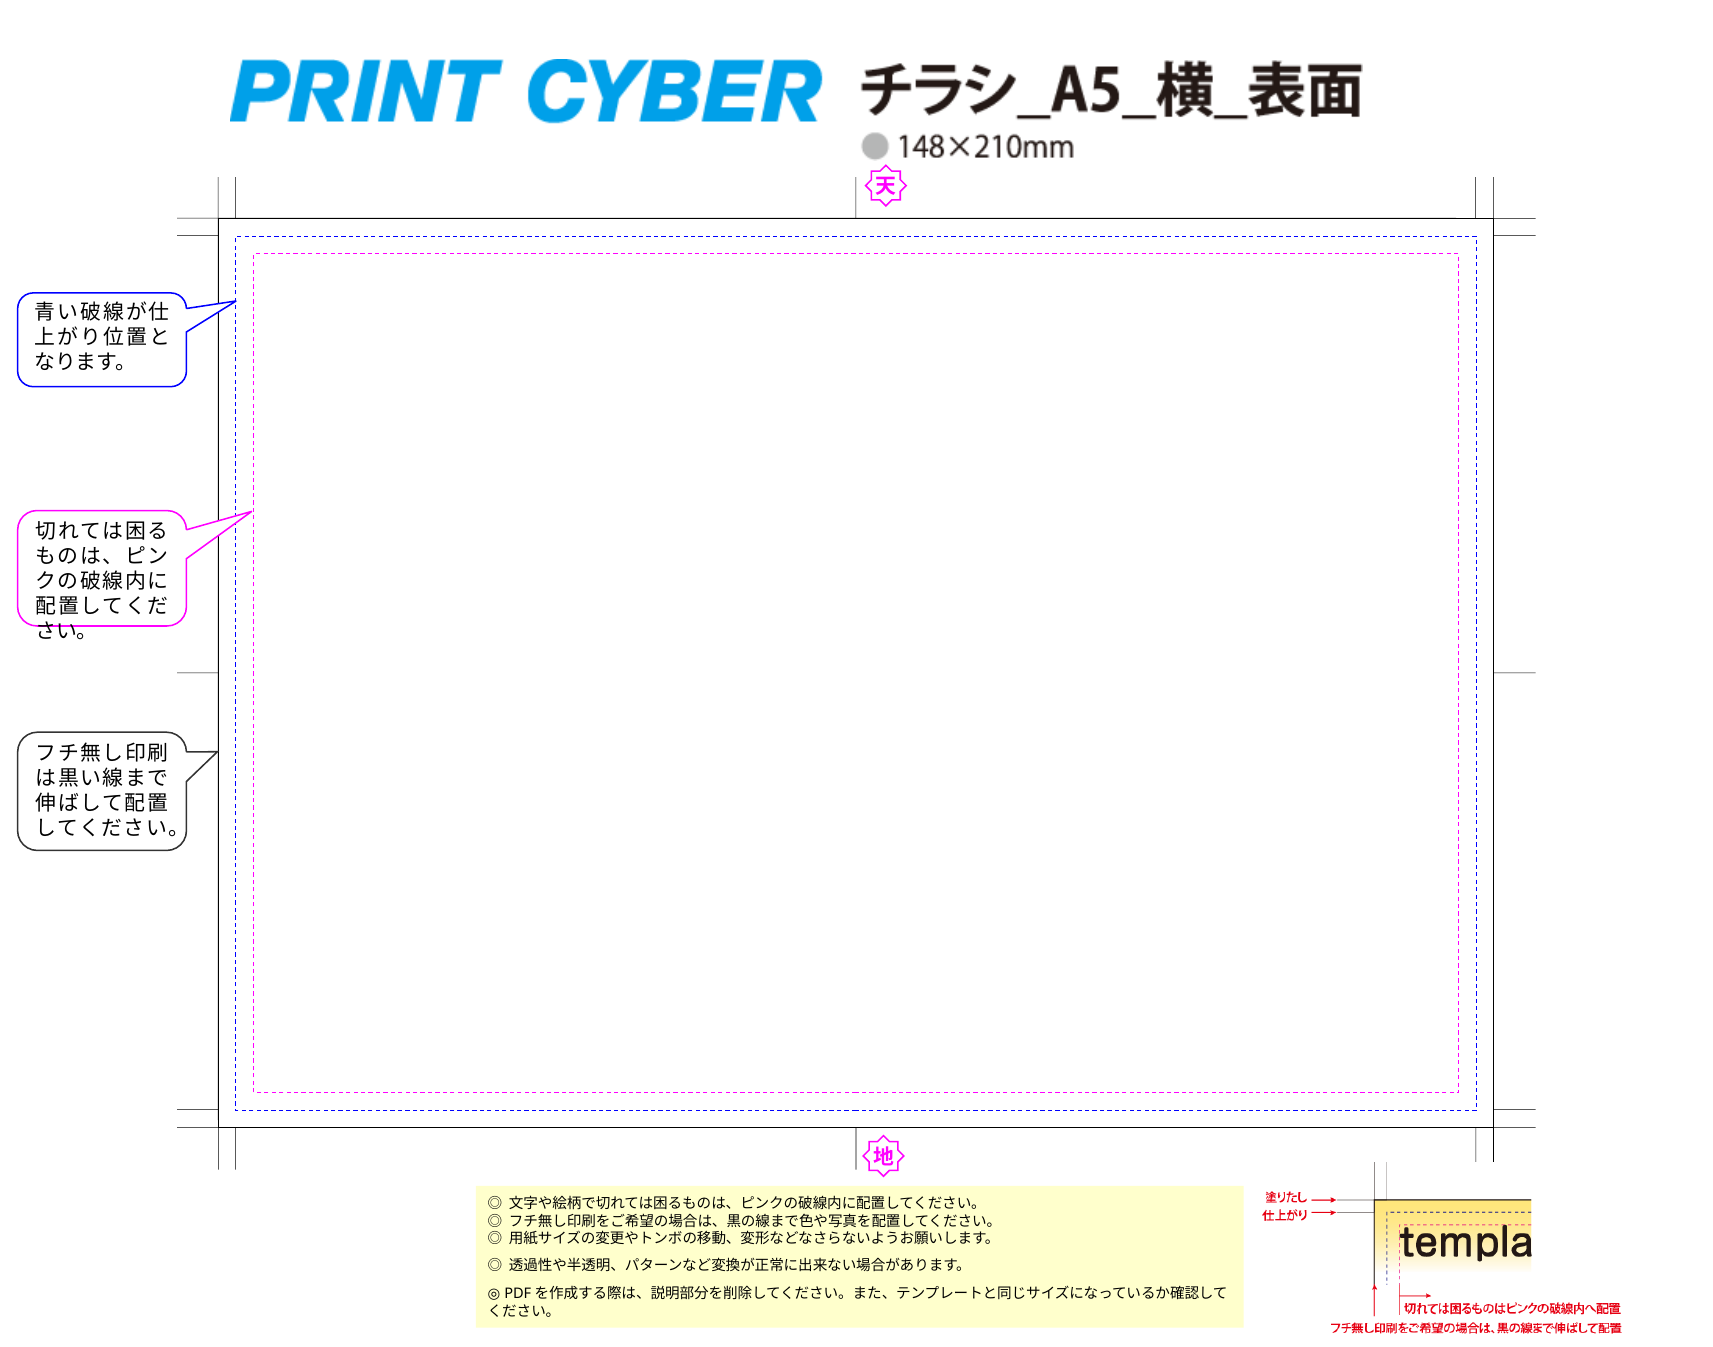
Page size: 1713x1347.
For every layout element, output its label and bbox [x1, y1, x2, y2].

picture [230, 59, 1363, 161]
picture [253, 73, 274, 88]
picture [1262, 1162, 1622, 1337]
